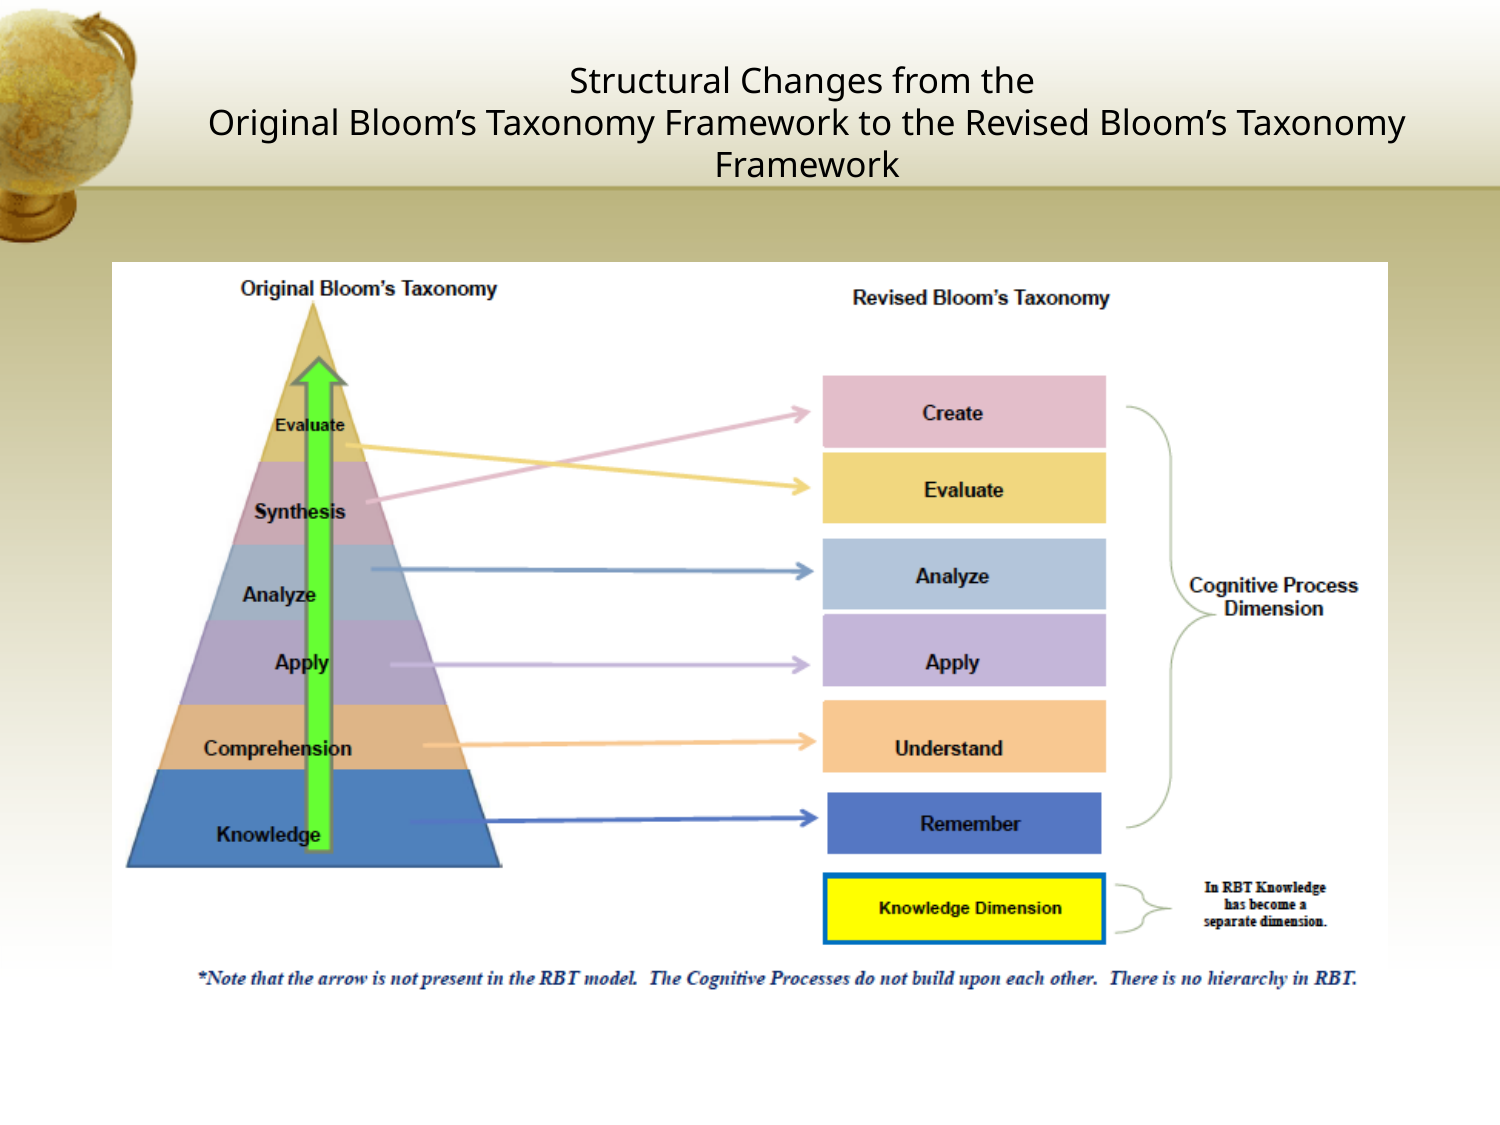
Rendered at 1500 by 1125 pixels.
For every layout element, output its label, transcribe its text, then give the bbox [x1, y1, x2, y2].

picture [0, 0, 1500, 1125]
title Structural Changes from the Original Bloom’s Taxonomy Framework to the Revised Bloom’s Taxonomy Framework [174, 50, 1439, 192]
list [112, 262, 1388, 1006]
